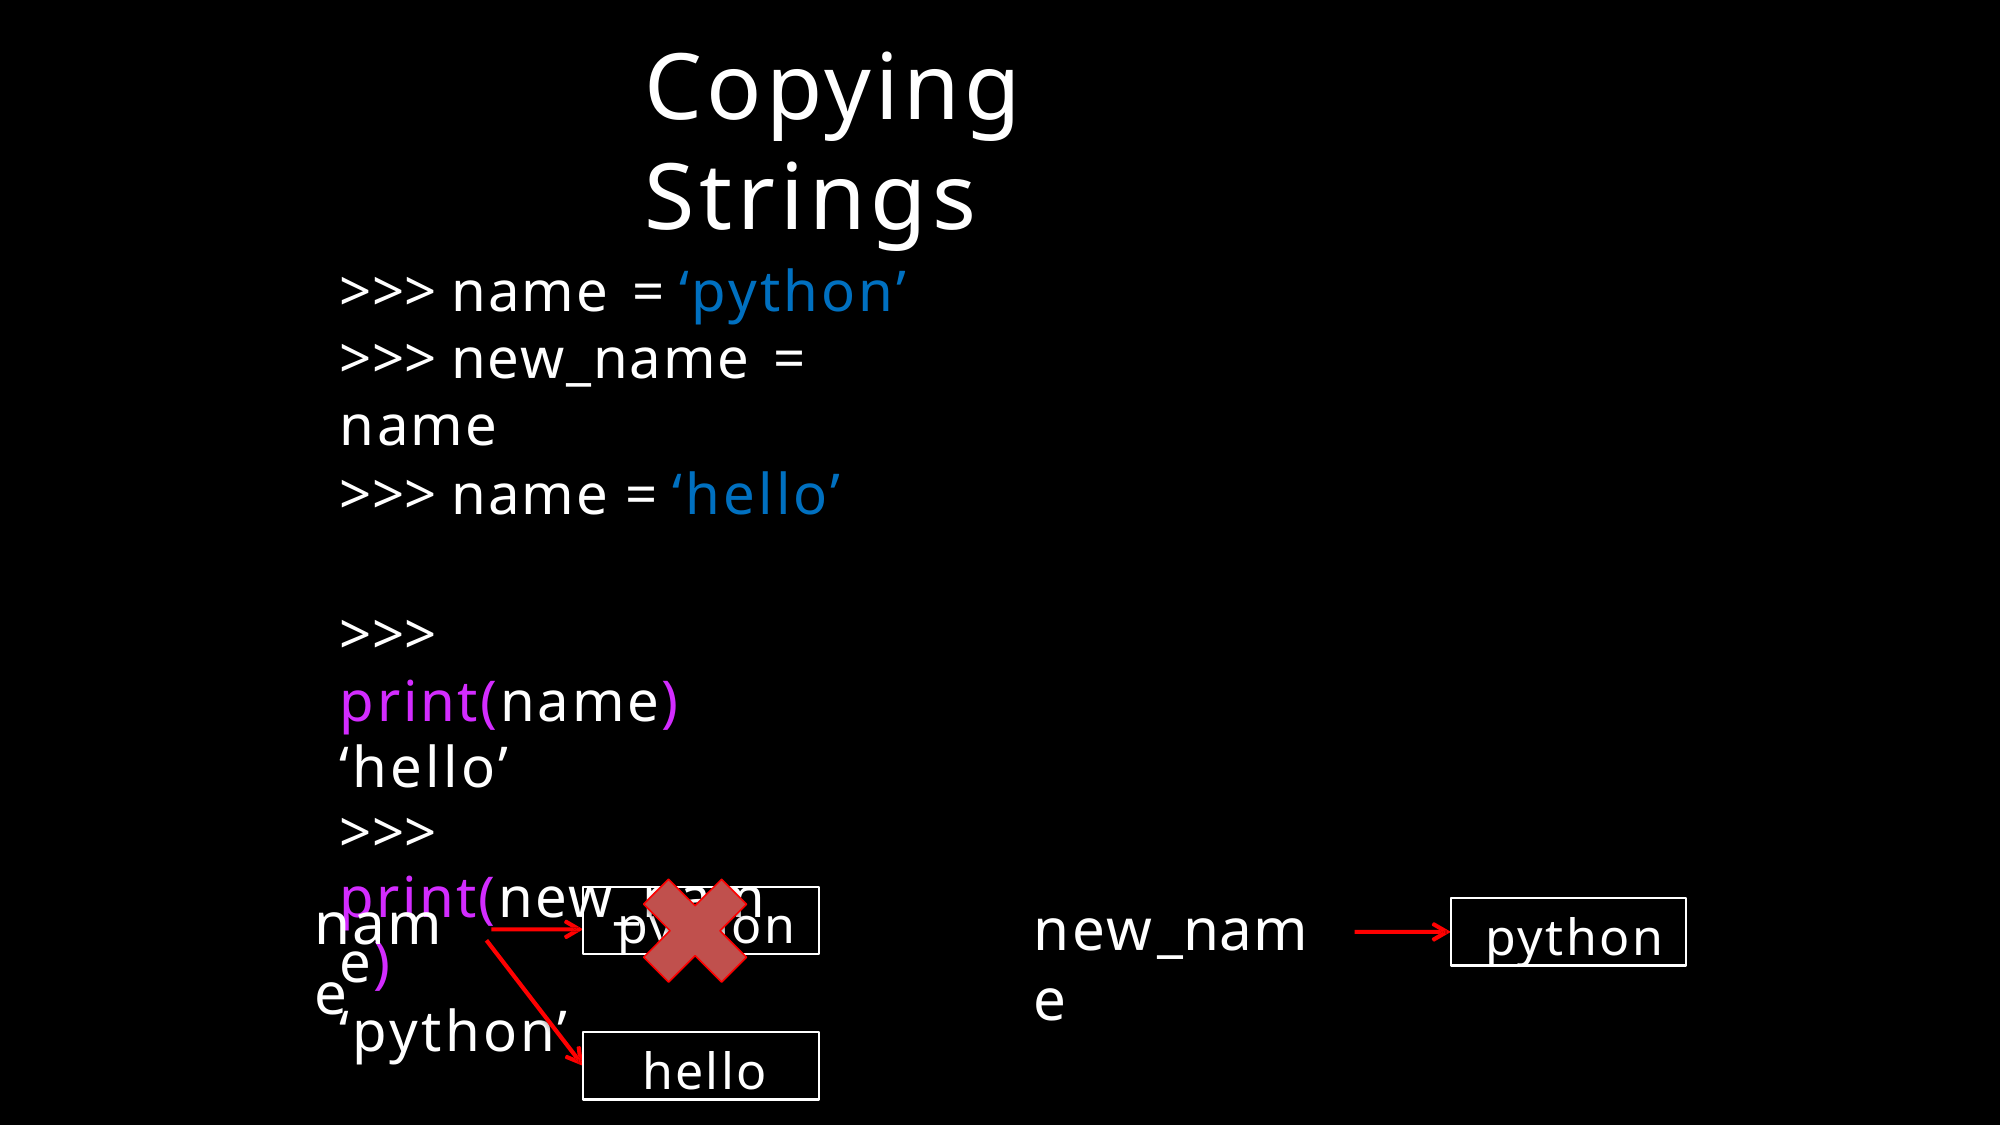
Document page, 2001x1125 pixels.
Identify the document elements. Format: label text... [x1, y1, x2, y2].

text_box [635, 874, 755, 994]
text_box python [583, 886, 635, 954]
title Copying Strings [642, 25, 1358, 248]
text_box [1347, 909, 1477, 961]
text_box python [1450, 897, 1687, 966]
text_box new_name [1031, 889, 1338, 1032]
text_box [484, 907, 609, 935]
text_box >>> name = ‘python’ >>> new_name = name >>> name = ‘hello’ >>> print(name) ‘hello’ >>> print(new_name) ‘python’ [337, 253, 971, 1063]
text_box python [755, 886, 819, 954]
text_box hello [583, 1031, 819, 1100]
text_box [477, 935, 609, 1095]
text_box name [312, 884, 473, 1027]
